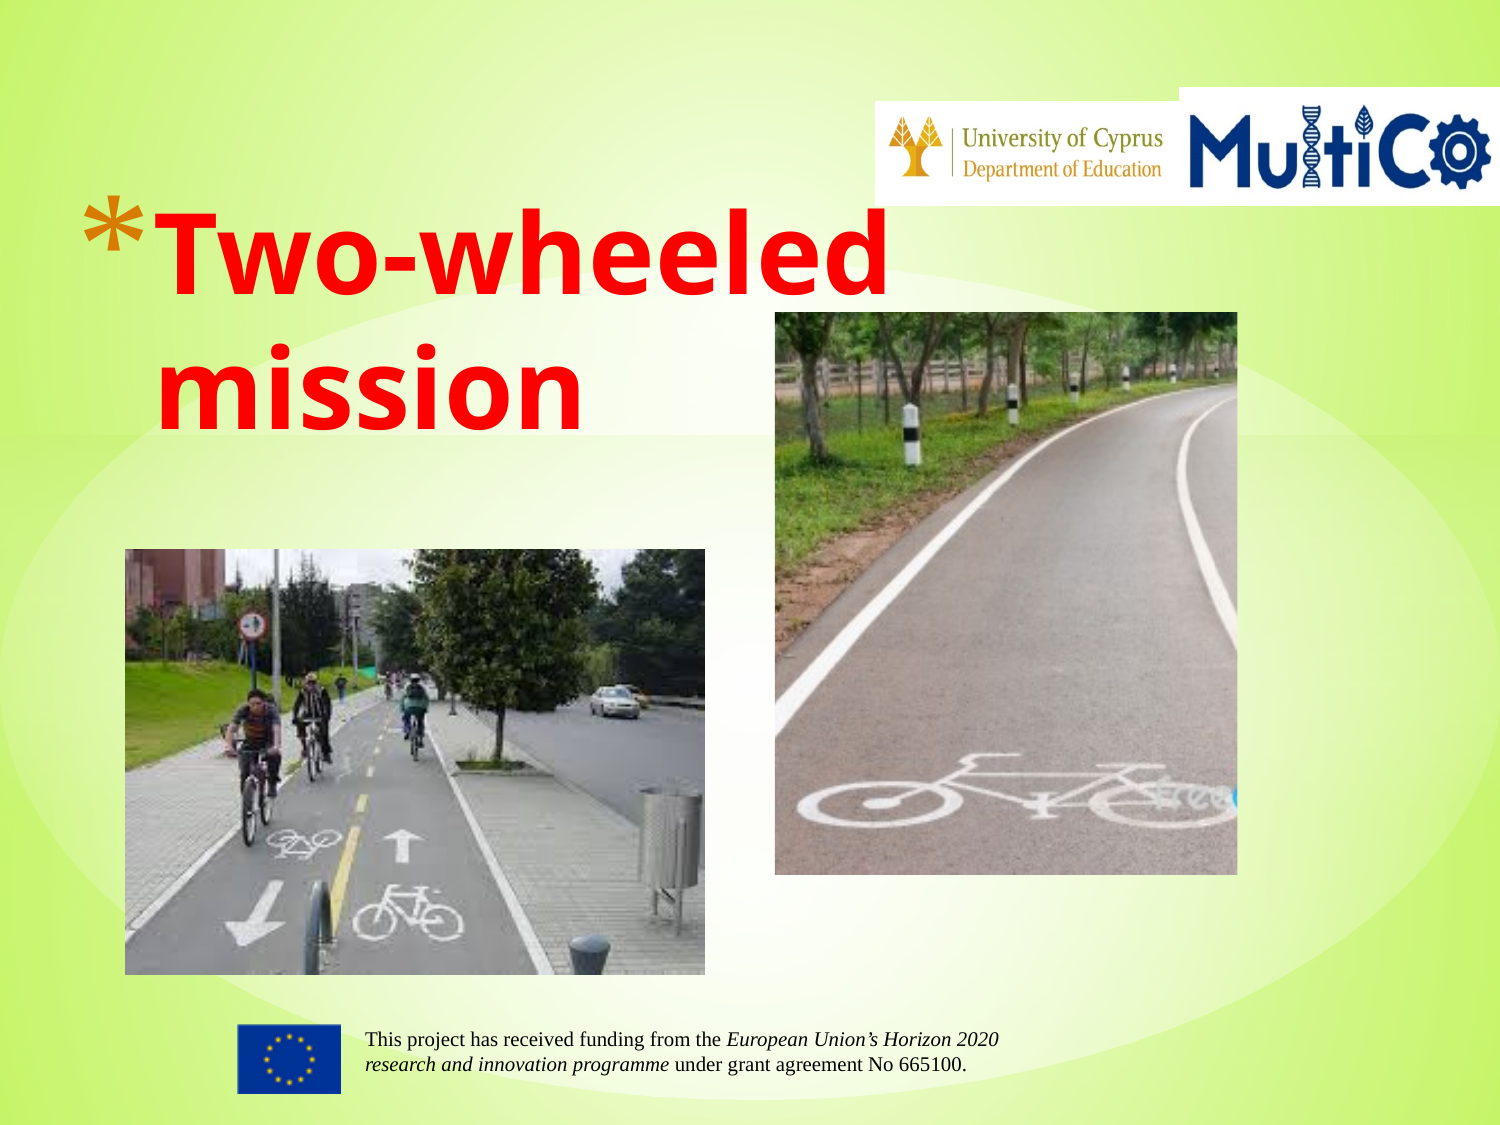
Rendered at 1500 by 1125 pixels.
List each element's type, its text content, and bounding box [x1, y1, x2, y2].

picture [774, 312, 1238, 876]
picture [237, 1024, 341, 1094]
picture [874, 87, 1500, 206]
picture [124, 549, 705, 976]
title Two-wheeled mission [33, 174, 913, 413]
text_box This project has received funding from the European Union’s Horizon 2020 research and innovation programme under grant agreement No 665100. [274, 1017, 1039, 1101]
